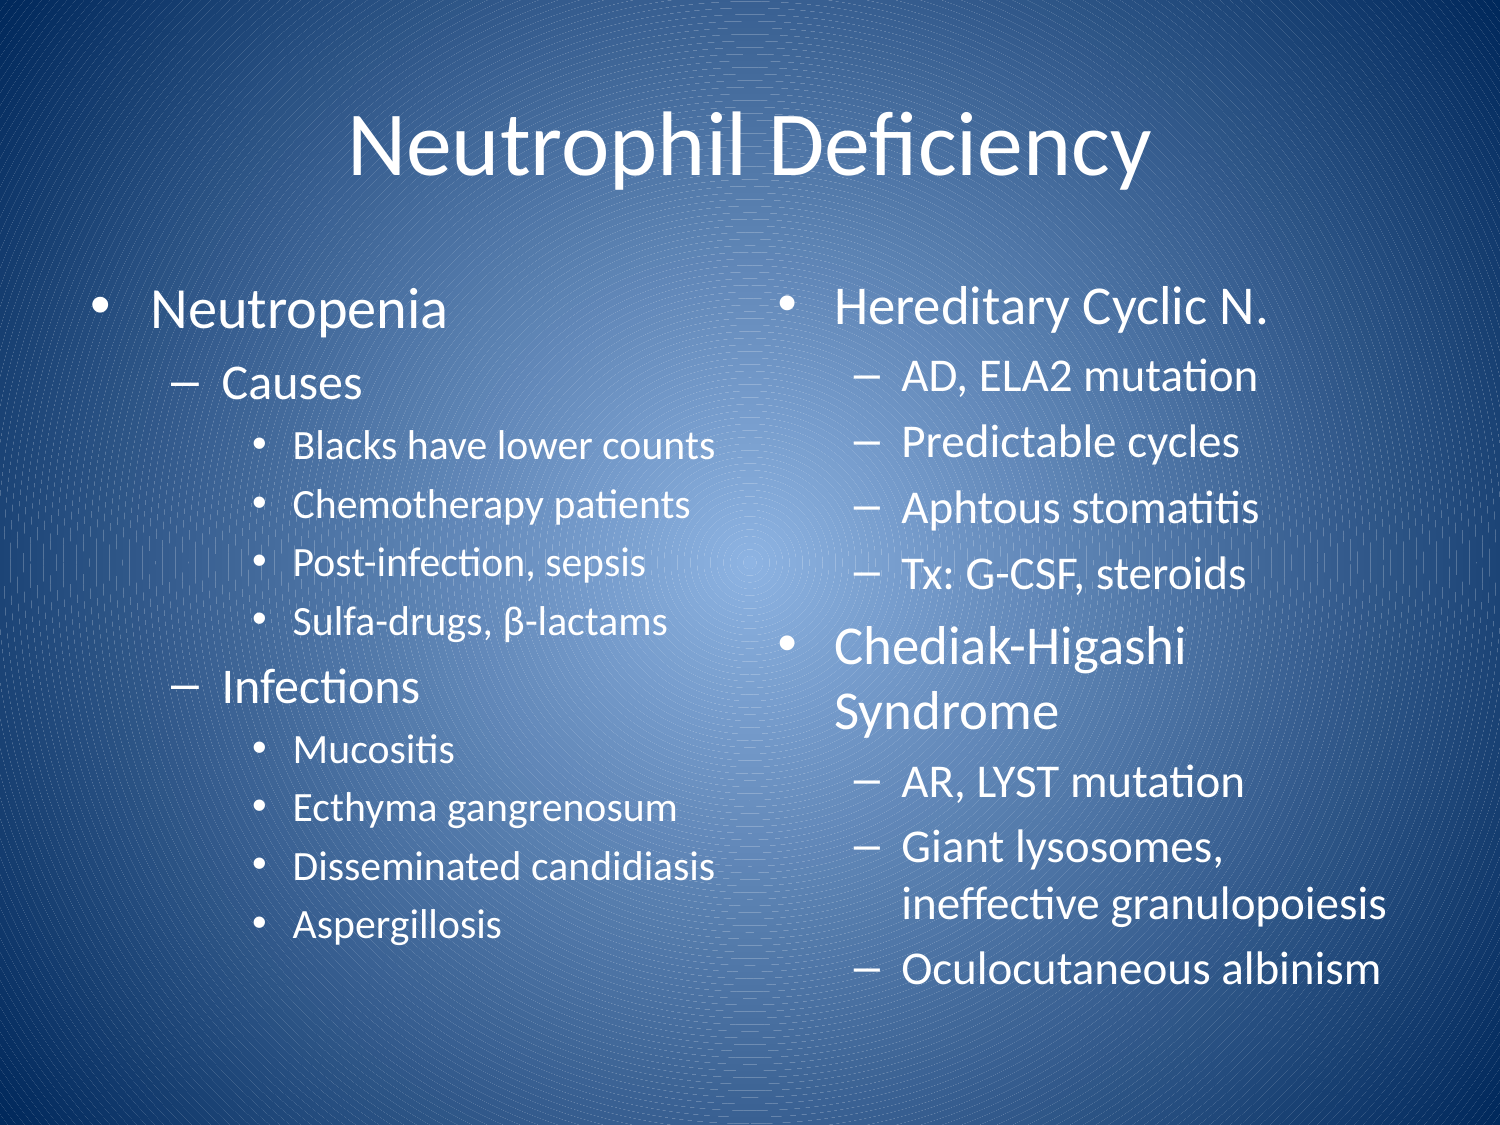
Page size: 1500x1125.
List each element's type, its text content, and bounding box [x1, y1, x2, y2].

list Neutropenia Causes Blacks have lower counts Chemotherapy patients Post-infection, sepsis Sulfa-drugs, β-lactams Infections Mucositis Ecthyma gangrenosum Disseminated candidiasis Aspergillosis [75, 262, 738, 1005]
title Neutrophil Deficiency [75, 45, 1425, 233]
list Hereditary Cyclic N. AD, ELA2 mutation Predictable cycles Aphtous stomatitis Tx: G-CSF, steroids Chediak-Higashi Syndrome AR, LYST mutation Giant lysosomes, ineffective granulopoiesis Oculocutaneous albinism [762, 262, 1425, 1005]
